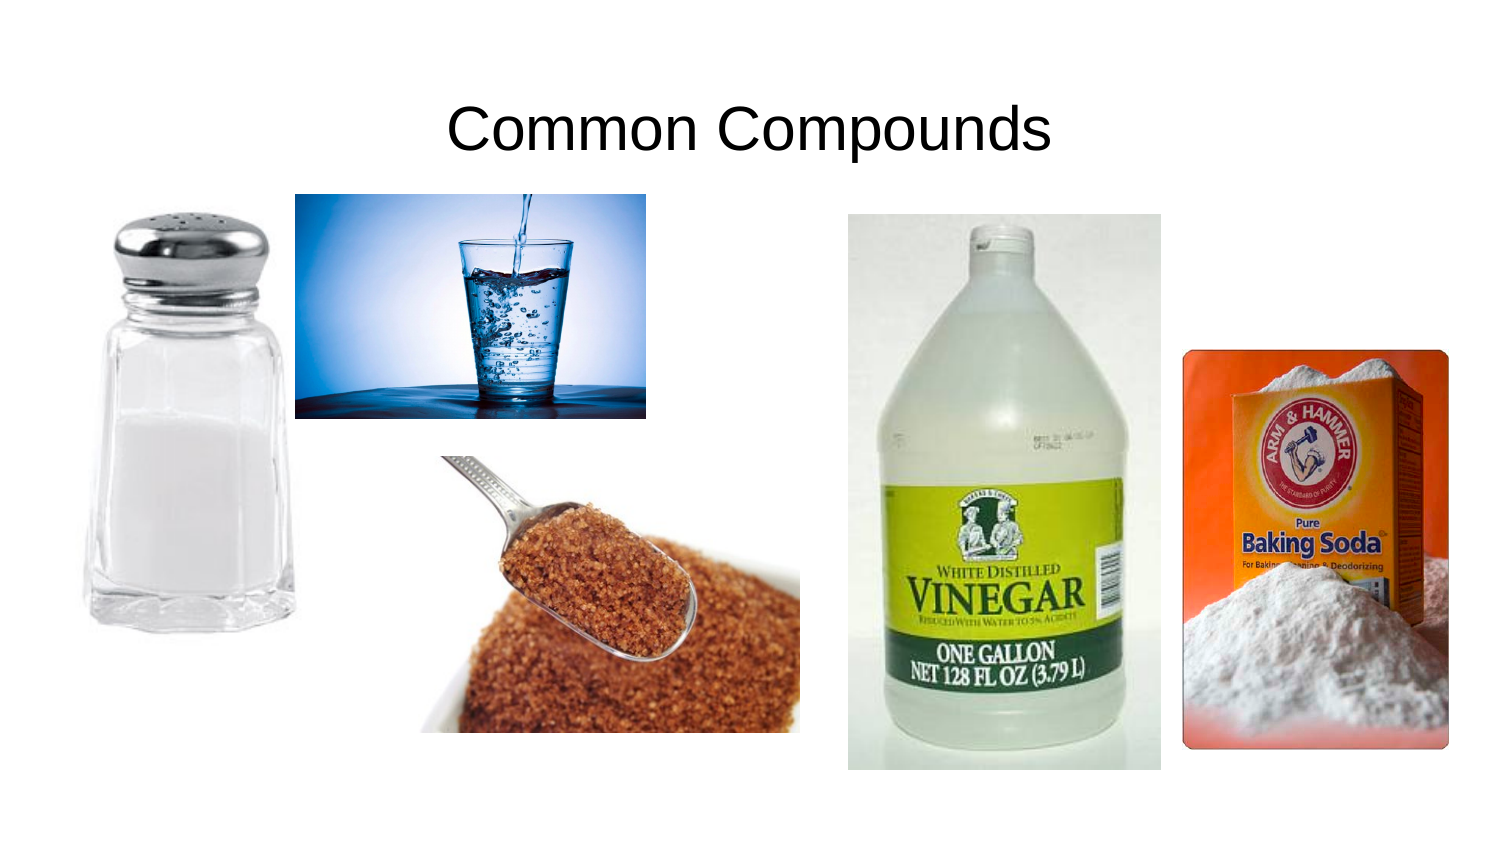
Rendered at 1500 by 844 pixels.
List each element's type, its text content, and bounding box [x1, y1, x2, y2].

title Common Compounds [51, 72, 1449, 167]
picture [50, 194, 801, 733]
picture [847, 214, 1161, 770]
picture [1181, 349, 1450, 750]
